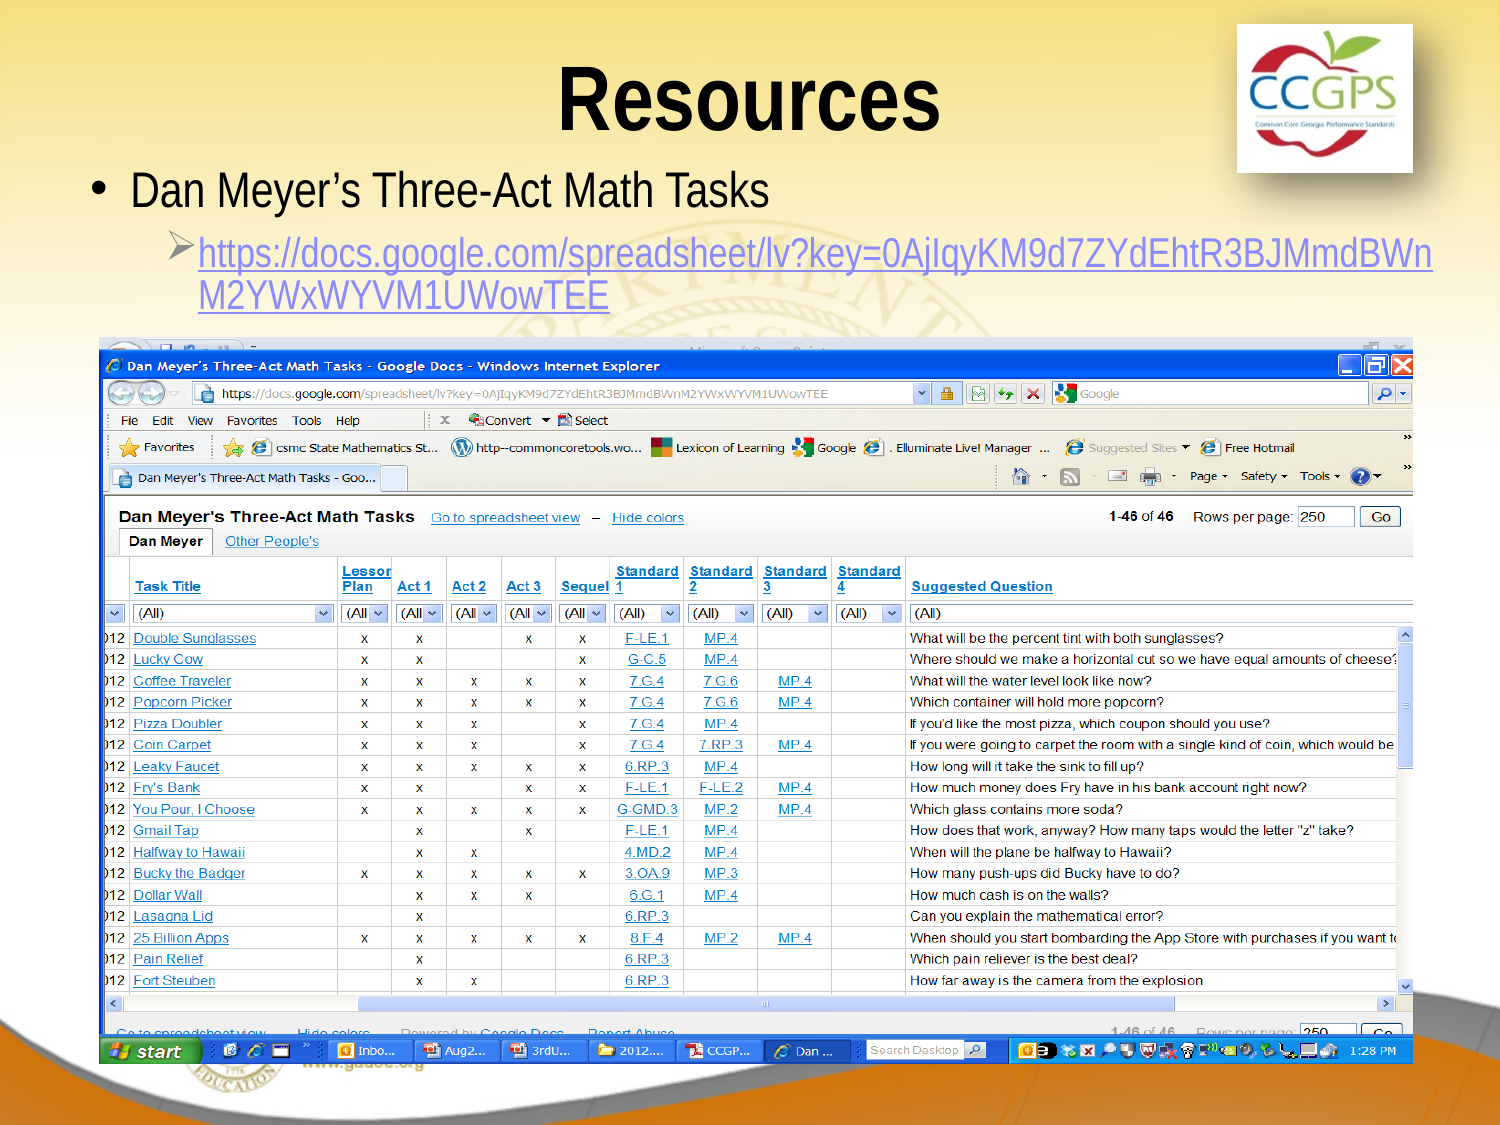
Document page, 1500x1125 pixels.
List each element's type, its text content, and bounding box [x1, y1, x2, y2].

subtitle Dan Meyer’s Three-Act Math Tasks https://docs.google.com/spreadsheet/lv?key=0AjIqyKM9d7ZYdEhtR3BJMmdBWnM2YWxWYVM1UWowTEE [74, 149, 1451, 1088]
picture [0, 0, 1500, 1125]
title Resources [112, 37, 1226, 149]
